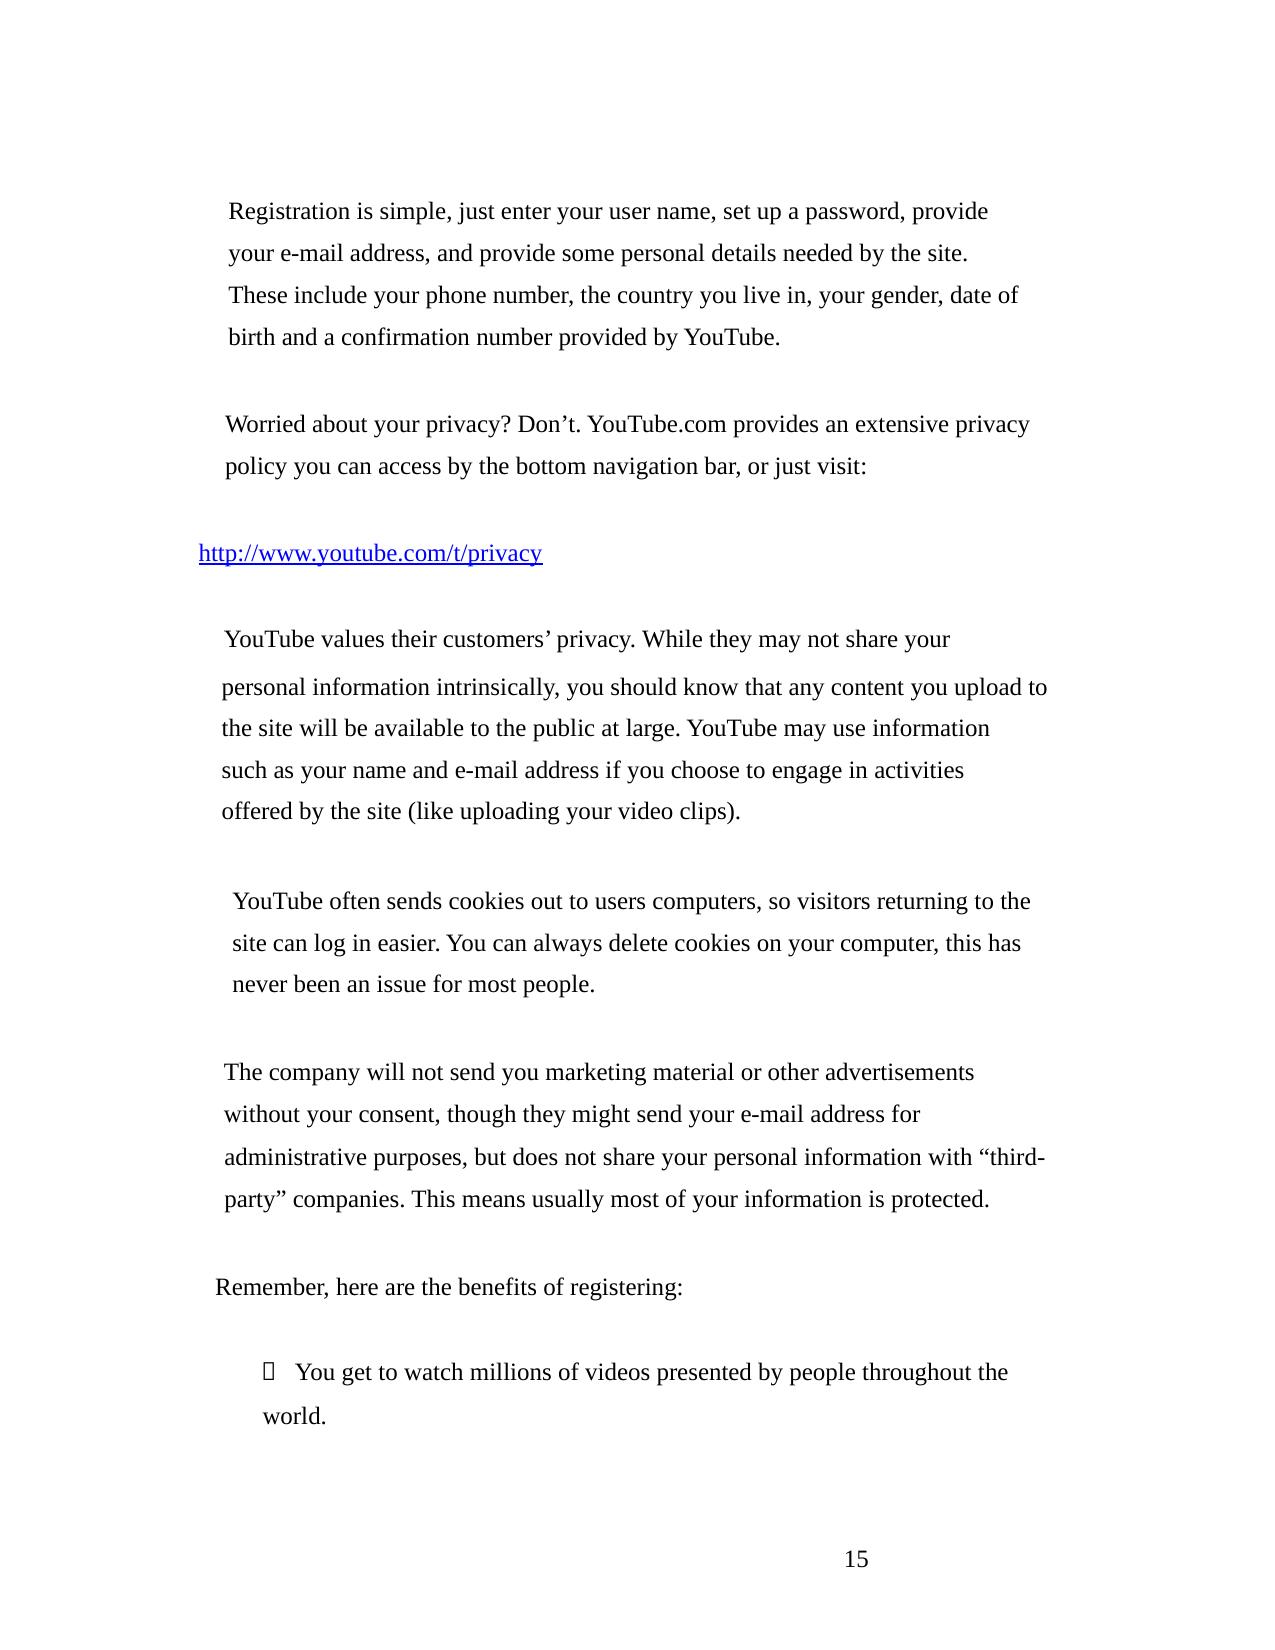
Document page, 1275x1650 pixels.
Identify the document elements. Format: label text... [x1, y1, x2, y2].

text_box  You get to watch millions of videos presented by people throughout the [261, 1358, 1010, 1393]
text_box Remember, here are the benefits of registering: [215, 1277, 685, 1308]
text_box Worried about your privacy? Don’t. YouTube.com provides an extensive privacy policy you can access by the bottom navigation bar, or just visit: [224, 414, 1032, 487]
text_box http://www.youtube.com/t/privacy [198, 543, 544, 575]
text_box YouTube values their customers’ privacy. While they may not share your [223, 629, 952, 660]
text_box world. [262, 1406, 327, 1437]
text_box administrative purposes, but does not share your personal information with “third- party” companies. This means usually most of your information is protected. [224, 1147, 1047, 1220]
text_box The company will not send you marketing material or other advertisements without your consent, though they might send your e-mail address for [223, 1062, 976, 1135]
text_box 15 [843, 1552, 869, 1581]
text_box Registration is simple, just enter your user name, set up a password, provide your e-mail address, and provide some personal details needed by the site. These include your phone number, the country you live in, your gender, date of birth and a confirmation number provided by YouTube. [228, 202, 1020, 358]
text_box personal information intrinsically, you should know that any content you upload to the site will be available to the public at large. YouTube may use information such as your name and e-mail address if you choose to engage in activities offered by the site (like uploading your video clips). [221, 677, 1049, 833]
text_box YouTube often sends cookies out to users computers, so visitors returning to the site can log in easier. You can always delete cookies on your computer, this has never been an issue for most people. [232, 891, 1033, 1006]
